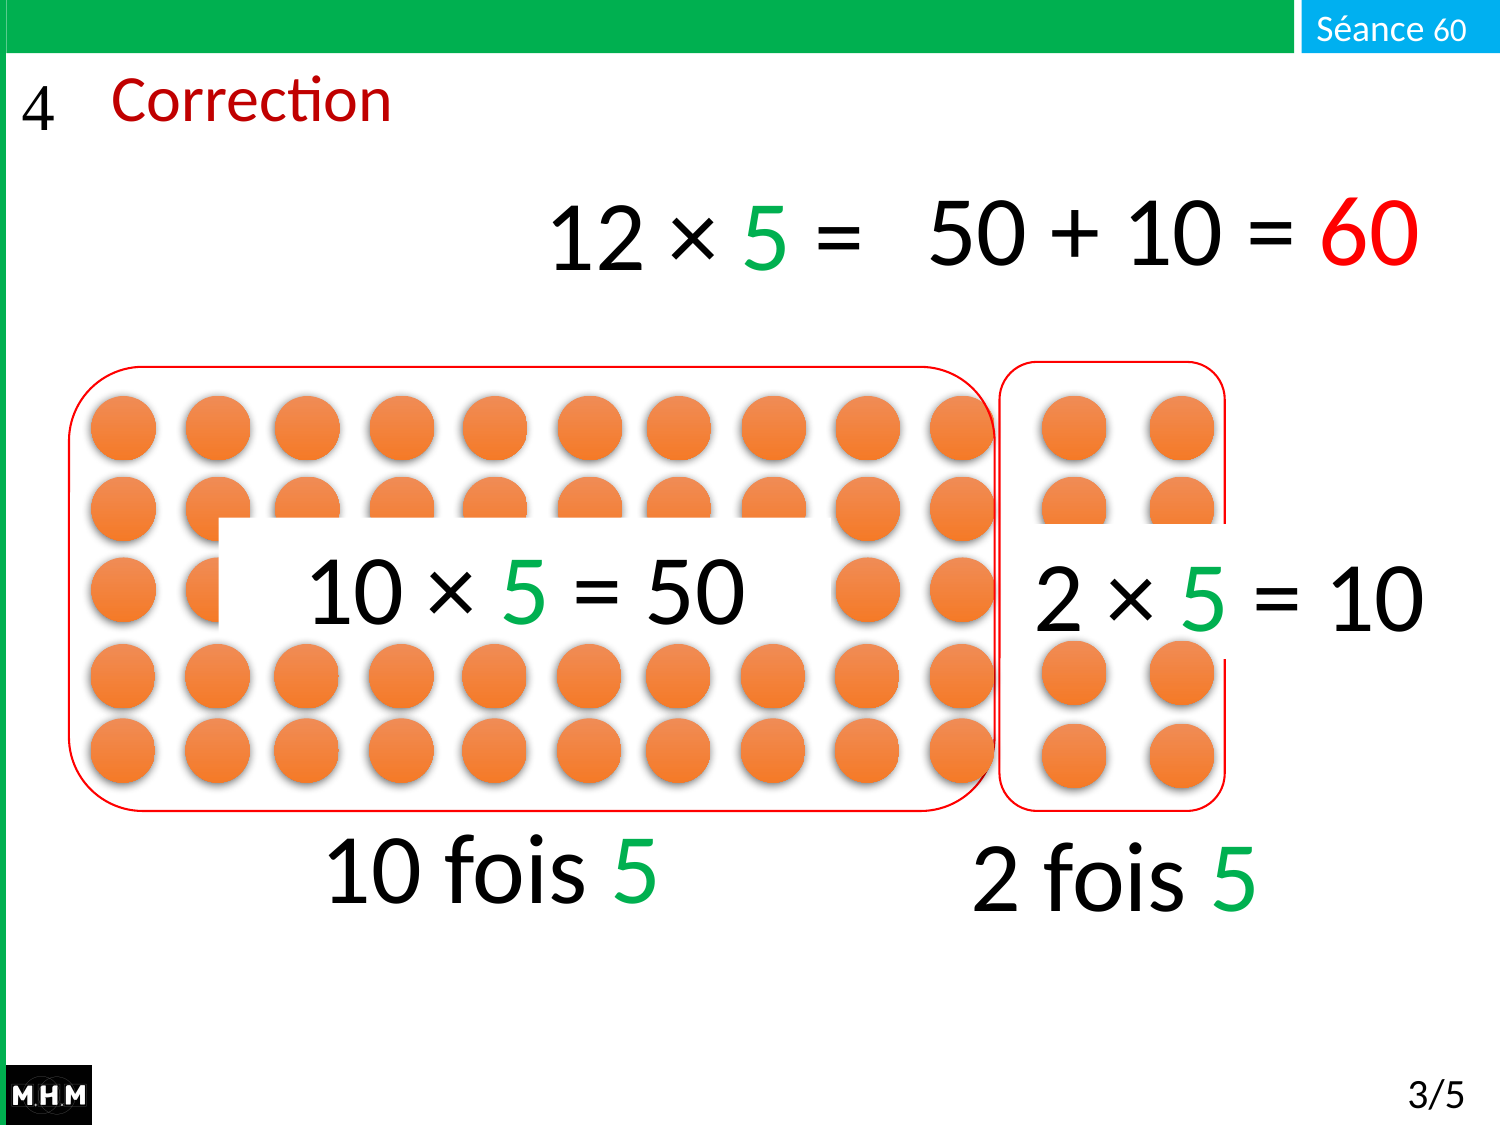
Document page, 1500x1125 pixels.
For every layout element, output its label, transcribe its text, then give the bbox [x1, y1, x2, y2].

text_box 50 + 10 = 60 [867, 158, 1480, 293]
text_box 10 fois 5 [274, 813, 731, 932]
text_box [998, 360, 1226, 803]
text_box [185, 643, 250, 709]
text_box [834, 718, 900, 783]
picture [6, 1065, 92, 1125]
text_box [646, 643, 711, 709]
text_box [462, 718, 527, 783]
text_box [90, 718, 156, 783]
text_box [929, 643, 995, 709]
text_box [834, 643, 900, 709]
text_box [740, 643, 806, 709]
text_box [369, 643, 434, 709]
text_box [929, 718, 995, 783]
text_box [274, 718, 339, 783]
list 3/5 [1373, 1064, 1500, 1125]
text_box 12 × 5 = … [15, 163, 1485, 298]
title Correction [96, 57, 1391, 144]
text_box [1042, 640, 1107, 705]
text_box [557, 718, 622, 783]
text_box 10 × 5 = 50 [218, 517, 831, 653]
text_box [1149, 640, 1214, 705]
text_box [1042, 723, 1107, 788]
text_box [646, 718, 711, 783]
text_box [274, 643, 339, 709]
text_box [557, 643, 622, 709]
text_box [1149, 723, 1214, 788]
text_box [90, 643, 156, 709]
text_box [369, 718, 434, 783]
text_box [462, 643, 527, 709]
text_box [67, 365, 996, 813]
text_box 2 × 5 = 10 [1011, 524, 1448, 659]
text_box [185, 718, 250, 783]
text_box 2 fois 5 [898, 803, 1355, 939]
text_box [740, 718, 806, 783]
